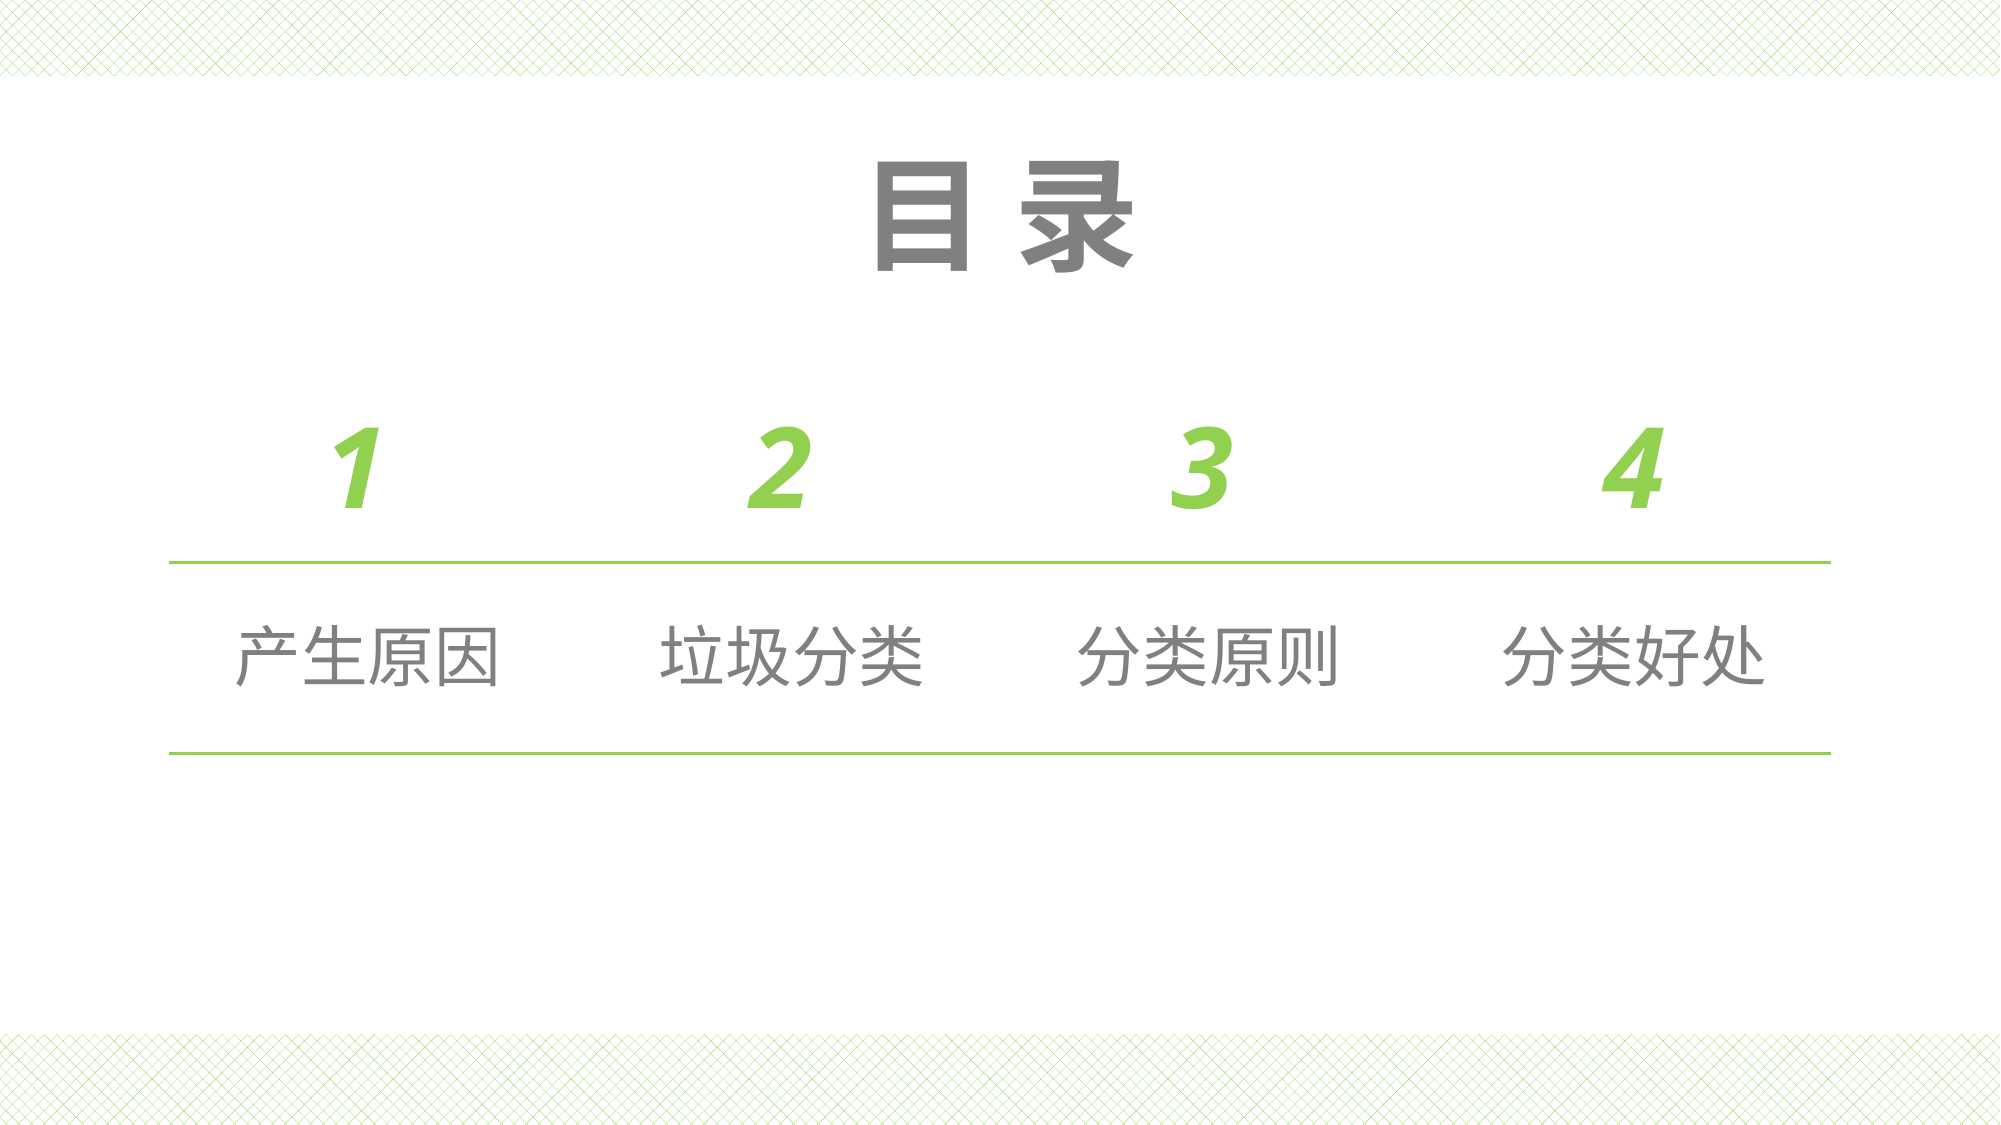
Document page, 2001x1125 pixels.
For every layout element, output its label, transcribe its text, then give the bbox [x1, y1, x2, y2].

text_box 分类原则 [1061, 607, 1369, 702]
text_box 1 [309, 388, 441, 539]
text_box 分类好处 [1485, 607, 1802, 702]
text_box 产生原因 [219, 607, 531, 702]
text_box 垃圾分类 [643, 607, 979, 702]
text_box 4 [1588, 388, 1726, 539]
text_box 目 录 [800, 128, 1200, 294]
text_box 3 [1156, 388, 1294, 539]
text_box 2 [735, 388, 862, 539]
